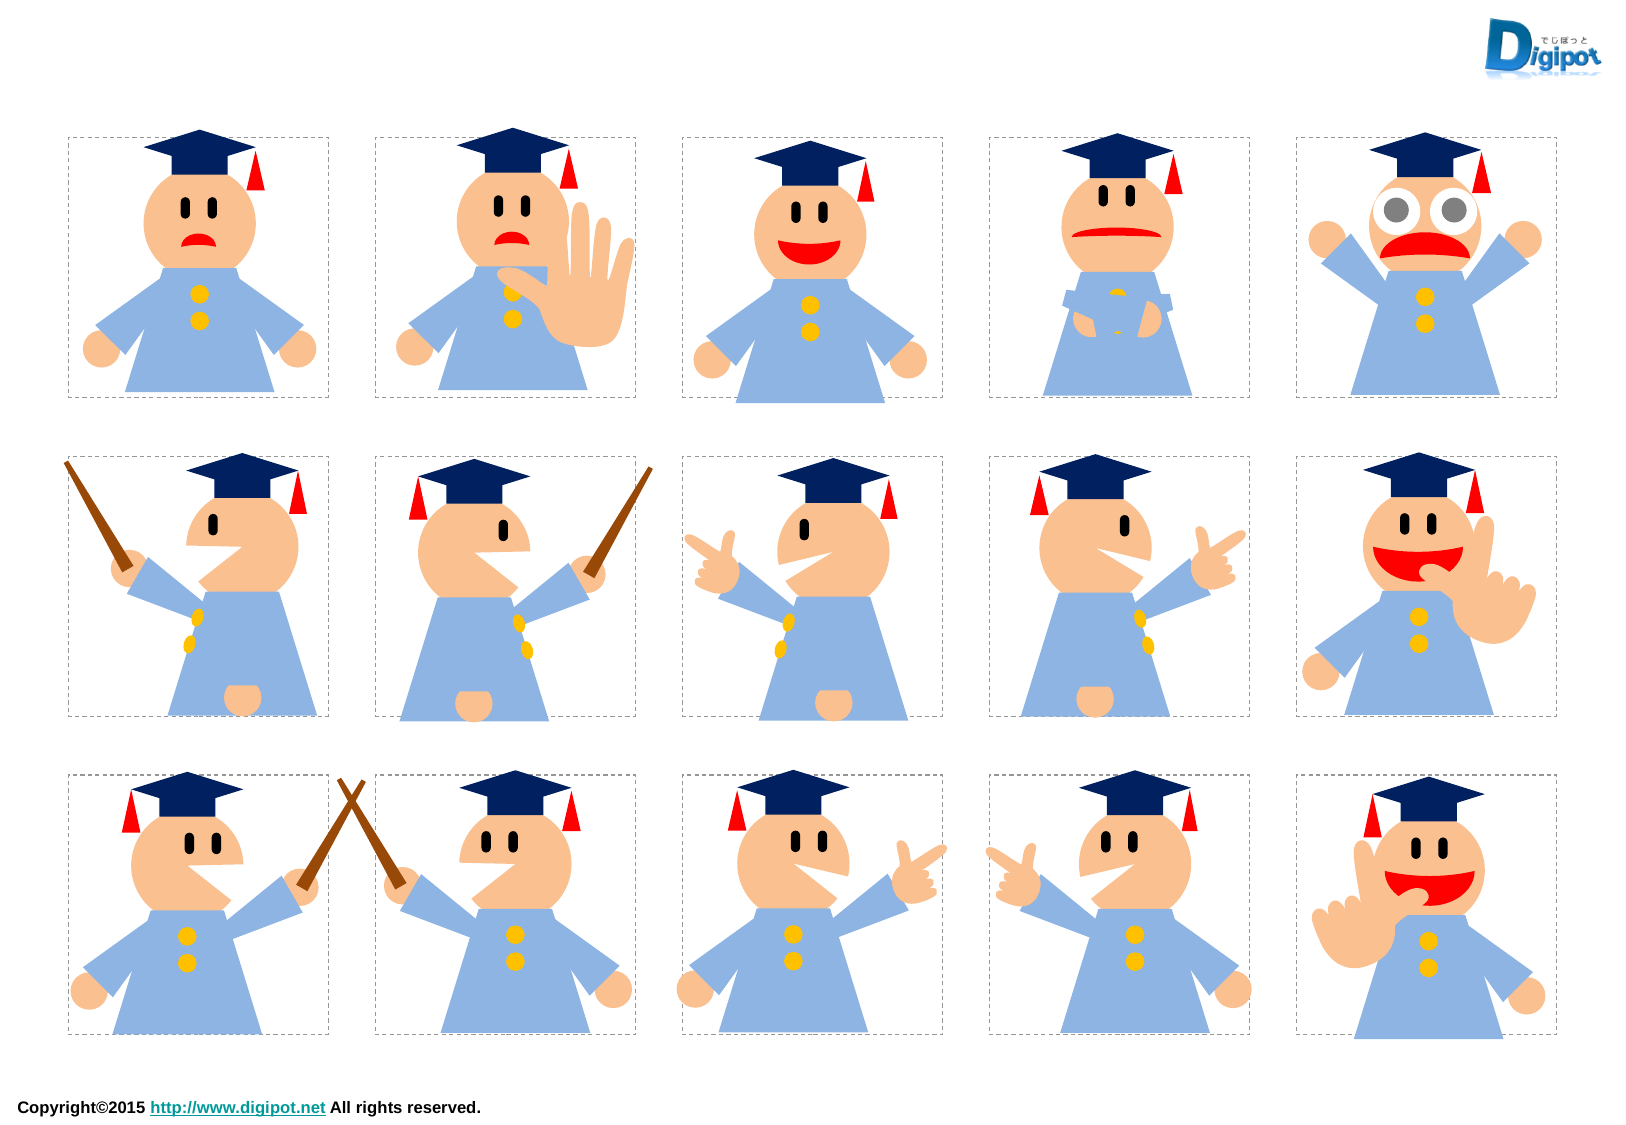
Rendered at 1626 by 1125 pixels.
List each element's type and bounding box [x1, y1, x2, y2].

text_box [395, 127, 635, 391]
text_box [399, 458, 627, 722]
text_box [363, 769, 633, 1033]
picture [1485, 18, 1602, 82]
text_box [676, 769, 954, 1033]
text_box [90, 452, 318, 716]
text_box [1308, 132, 1543, 395]
text_box [693, 140, 928, 404]
text_box [679, 457, 909, 721]
text_box [1309, 776, 1546, 1040]
text_box [1302, 452, 1539, 716]
text_box [82, 129, 317, 393]
text_box [981, 769, 1252, 1033]
text_box [1020, 453, 1252, 717]
text_box [70, 771, 340, 1035]
text_box [1042, 132, 1193, 396]
